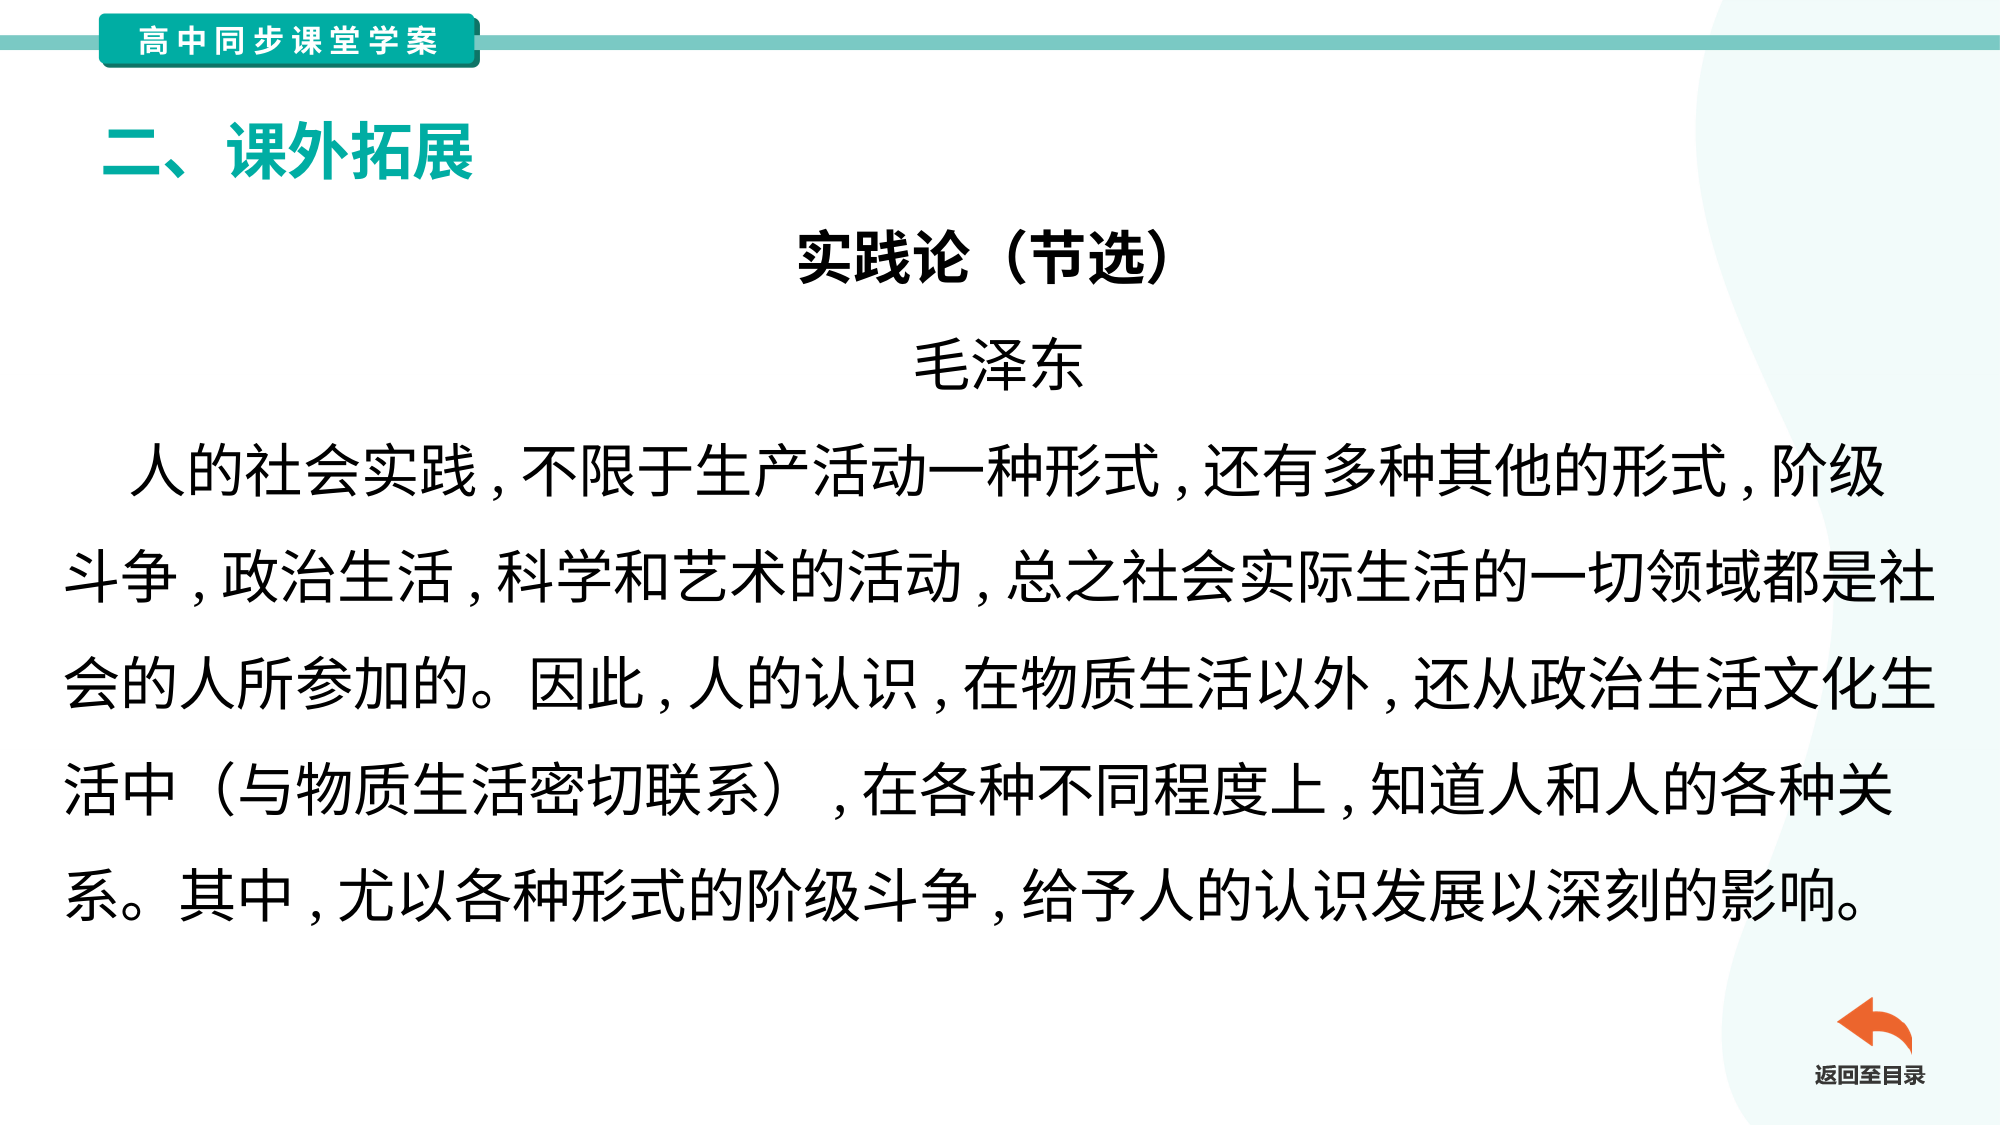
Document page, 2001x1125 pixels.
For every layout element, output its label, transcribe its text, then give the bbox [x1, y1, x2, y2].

text_box 实践论（节选） 毛泽东 人的社会实践,不限于生产活动一种形式,还有多种其他的形式,阶级 斗争,政治生活,科学和艺术的活动,总之社会实际生活的一切领域都是社 会的人所参加的。因此,人的认识,在物质生活以外,还从政治生活文化生 活中（与物质生活密切联系）,在各种不同程度上,知道人和人的各种关 系。其中,尤以各种形式的阶级斗争,给予人的认识发展以深刻的影响。 [100, 185, 1899, 930]
text_box 二、课外拓展 [100, 76, 1899, 185]
picture [0, 0, 2000, 1125]
